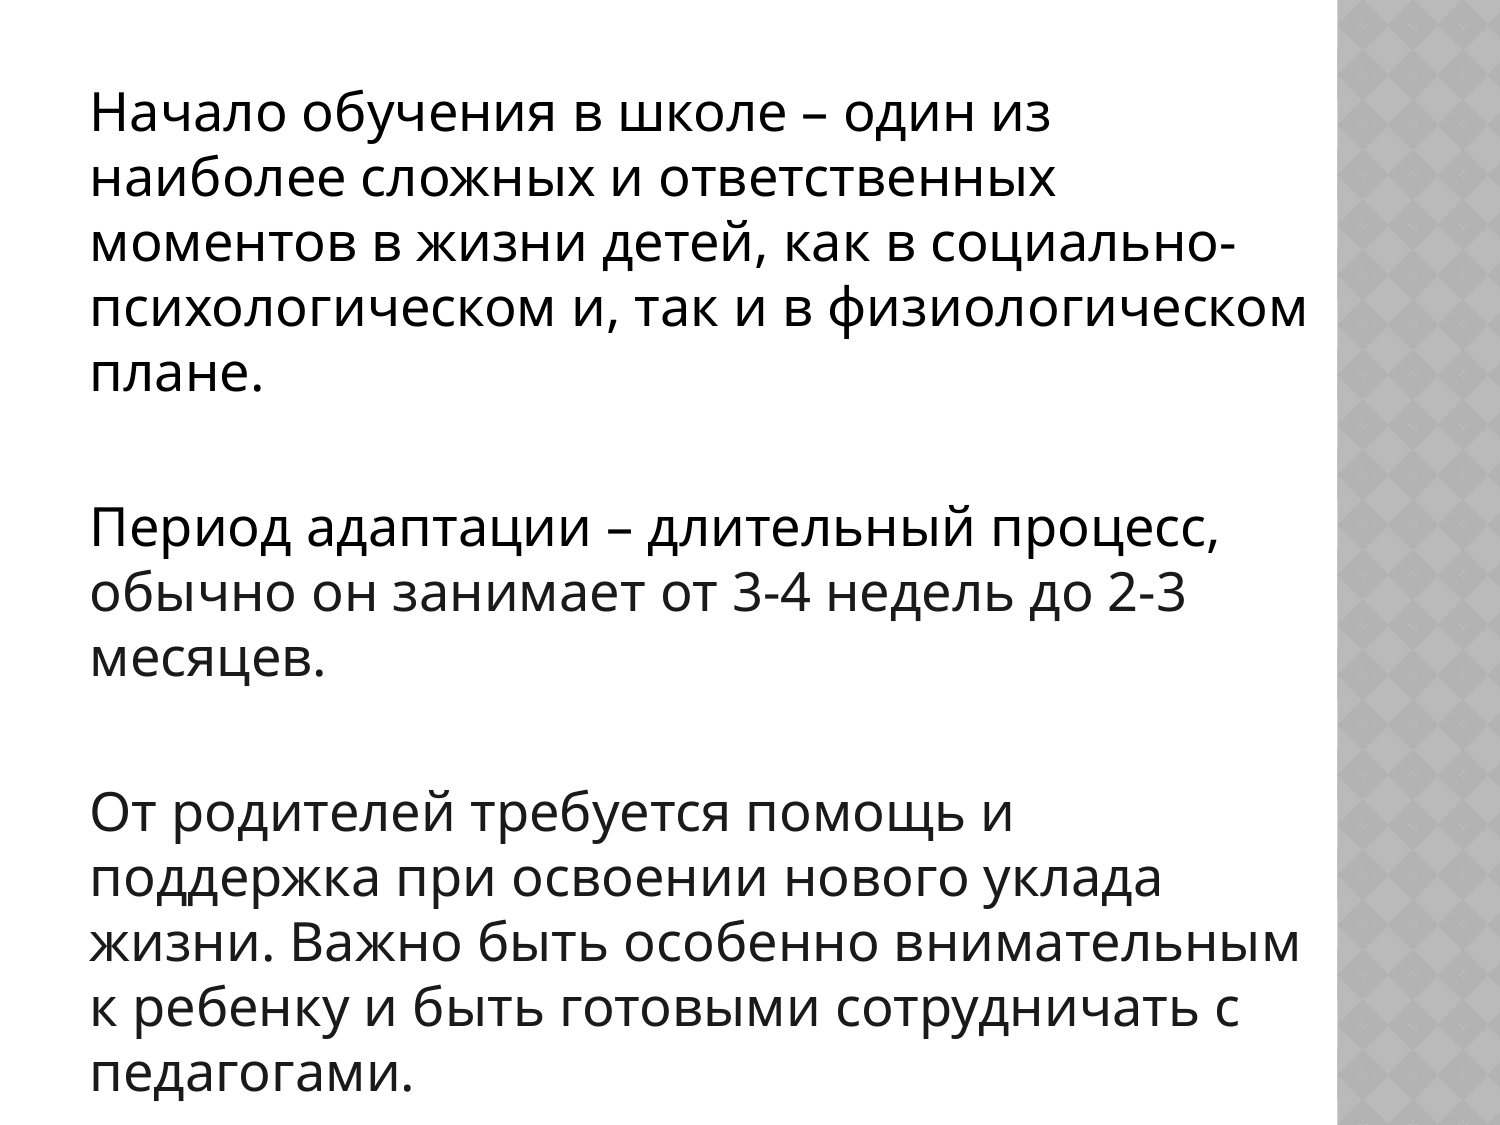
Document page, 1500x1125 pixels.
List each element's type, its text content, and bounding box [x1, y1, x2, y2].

list Начало обучения в школе – один из наиболее сложных и ответственных моментов в жизни детей, как в социально-психологическом и, так и в физиологическом плане. Период адаптации – длительный процесс, обычно он занимает от 3-4 недель до 2-3 месяцев. От родителей требуется помощь и поддержка при освоении нового уклада жизни. Важно быть особенно внимательным к ребенку и быть готовыми сотрудничать с педагогами. [75, 70, 1329, 1005]
